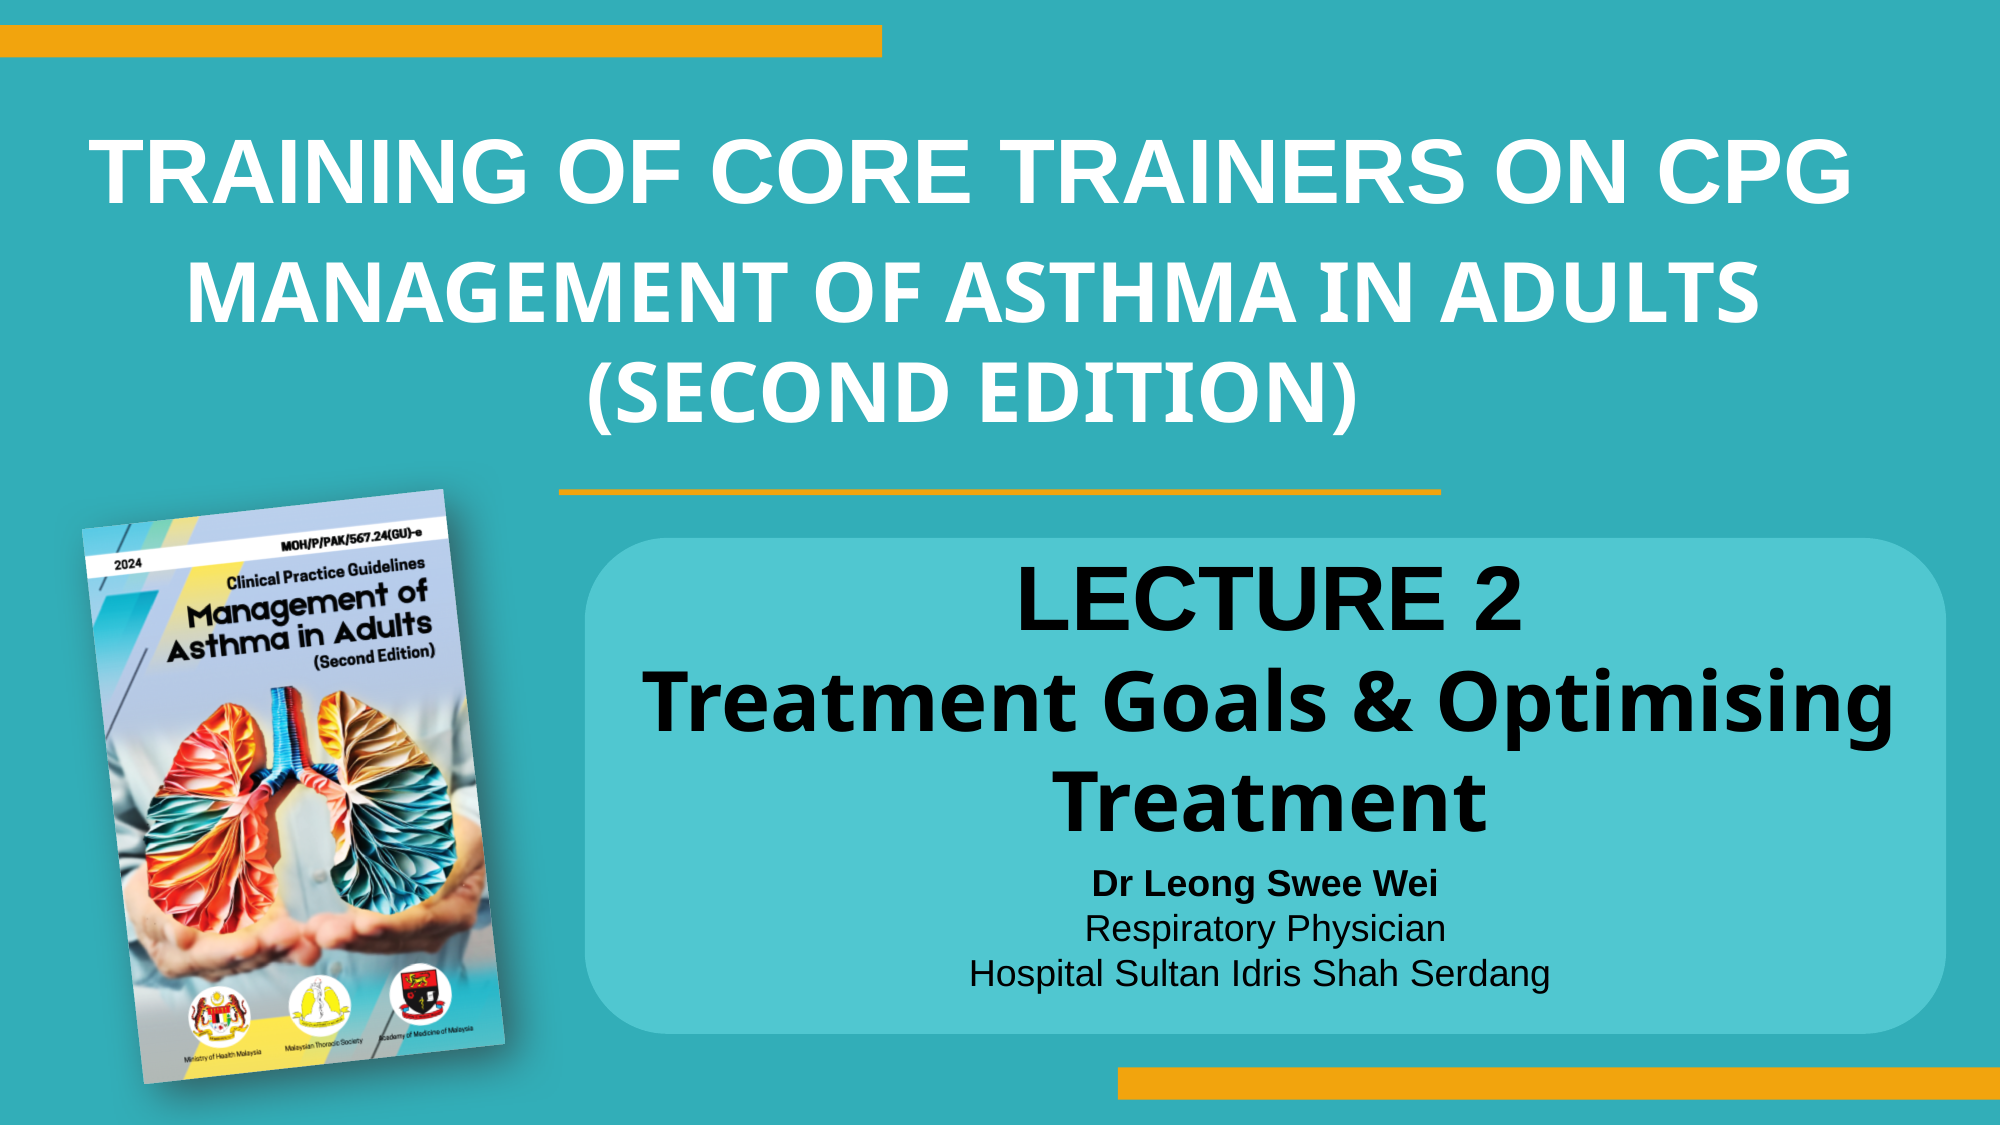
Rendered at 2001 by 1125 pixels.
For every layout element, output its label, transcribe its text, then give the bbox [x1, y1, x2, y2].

text_box [557, 487, 1443, 497]
text_box [0, 23, 884, 60]
list TRAINING OF CORE TRAINERS ON CPG MANAGEMENT OF ASTHMA IN ADULTS (SECOND EDITION) [61, 119, 1885, 432]
text_box [582, 549, 1949, 1036]
list LECTURE 2 Treatment Goals & Optimising Treatment [622, 537, 1919, 850]
text_box Dr Leong Swee Wei Respiratory Physician Hospital Sultan Idris Shah Serdang [898, 851, 1633, 1002]
text_box [1116, 1065, 2000, 1102]
picture [83, 489, 505, 1084]
